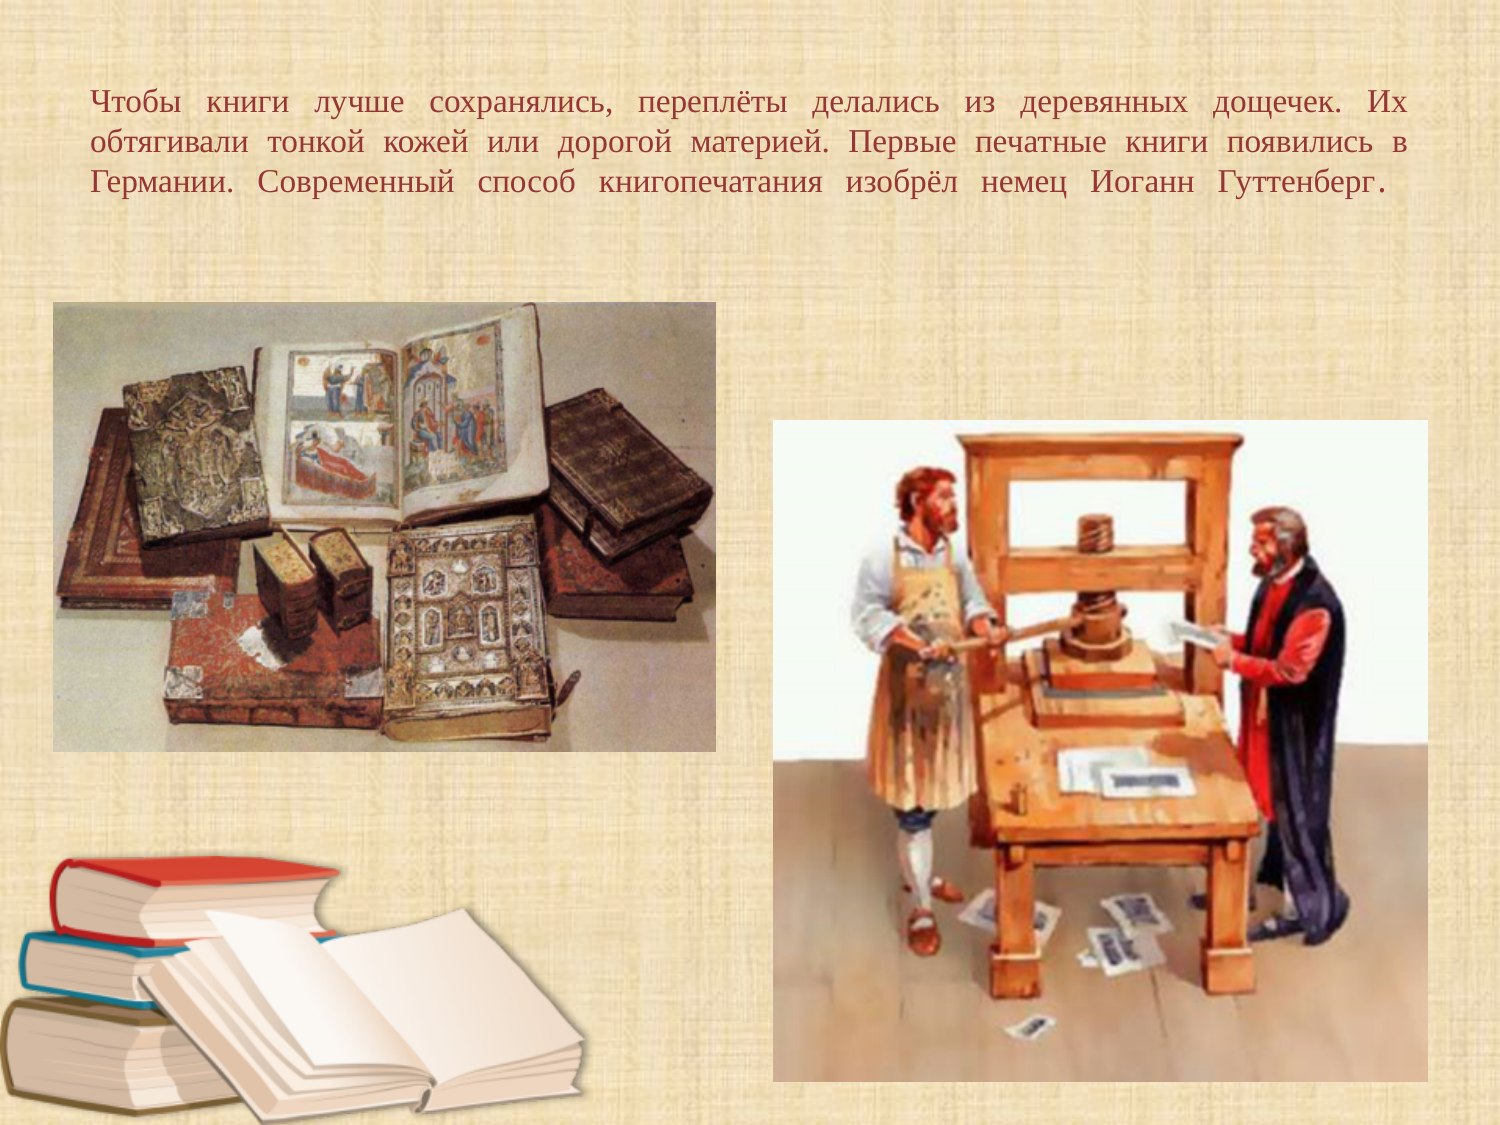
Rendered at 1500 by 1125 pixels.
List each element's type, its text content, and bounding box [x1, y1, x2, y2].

picture [0, 856, 585, 1125]
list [52, 302, 716, 753]
title Чтобы книги лучше сохранялись, переплёты делались из деревянных дощечек. Их обтягивали тонкой кожей или дорогой материей. Первые печатные книги появились в Германии. Современный способ книгопечатания изобрёл немец Иоганн Гуттенберг. [75, 45, 1425, 233]
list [773, 420, 1428, 1082]
